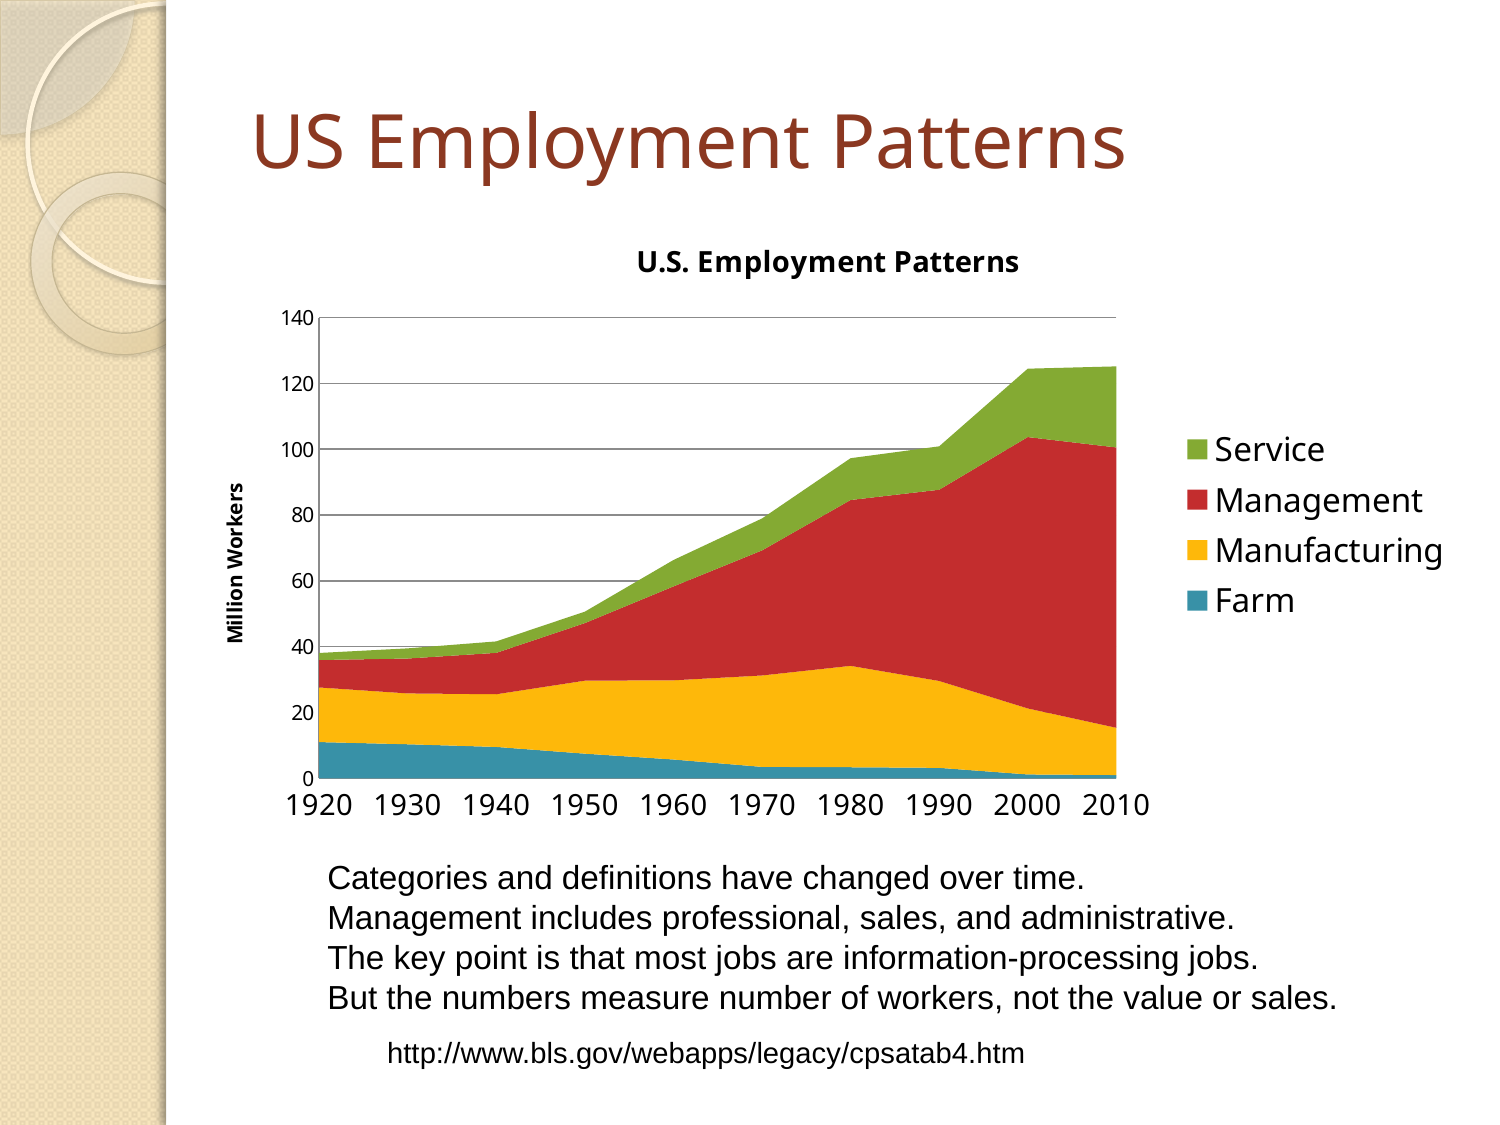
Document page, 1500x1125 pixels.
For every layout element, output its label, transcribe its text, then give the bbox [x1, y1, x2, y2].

text_box http://www.bls.gov/webapps/legacy/cpsatab4.htm [372, 1026, 1098, 1077]
text_box Categories and definitions have changed over time. Management includes professional, sales, and administrative. The key point is that most jobs are information-processing jobs. But the numbers measure number of workers, not the value or sales. [312, 849, 1363, 1024]
chart [187, 212, 1469, 838]
title US Employment Patterns [235, 45, 1466, 209]
